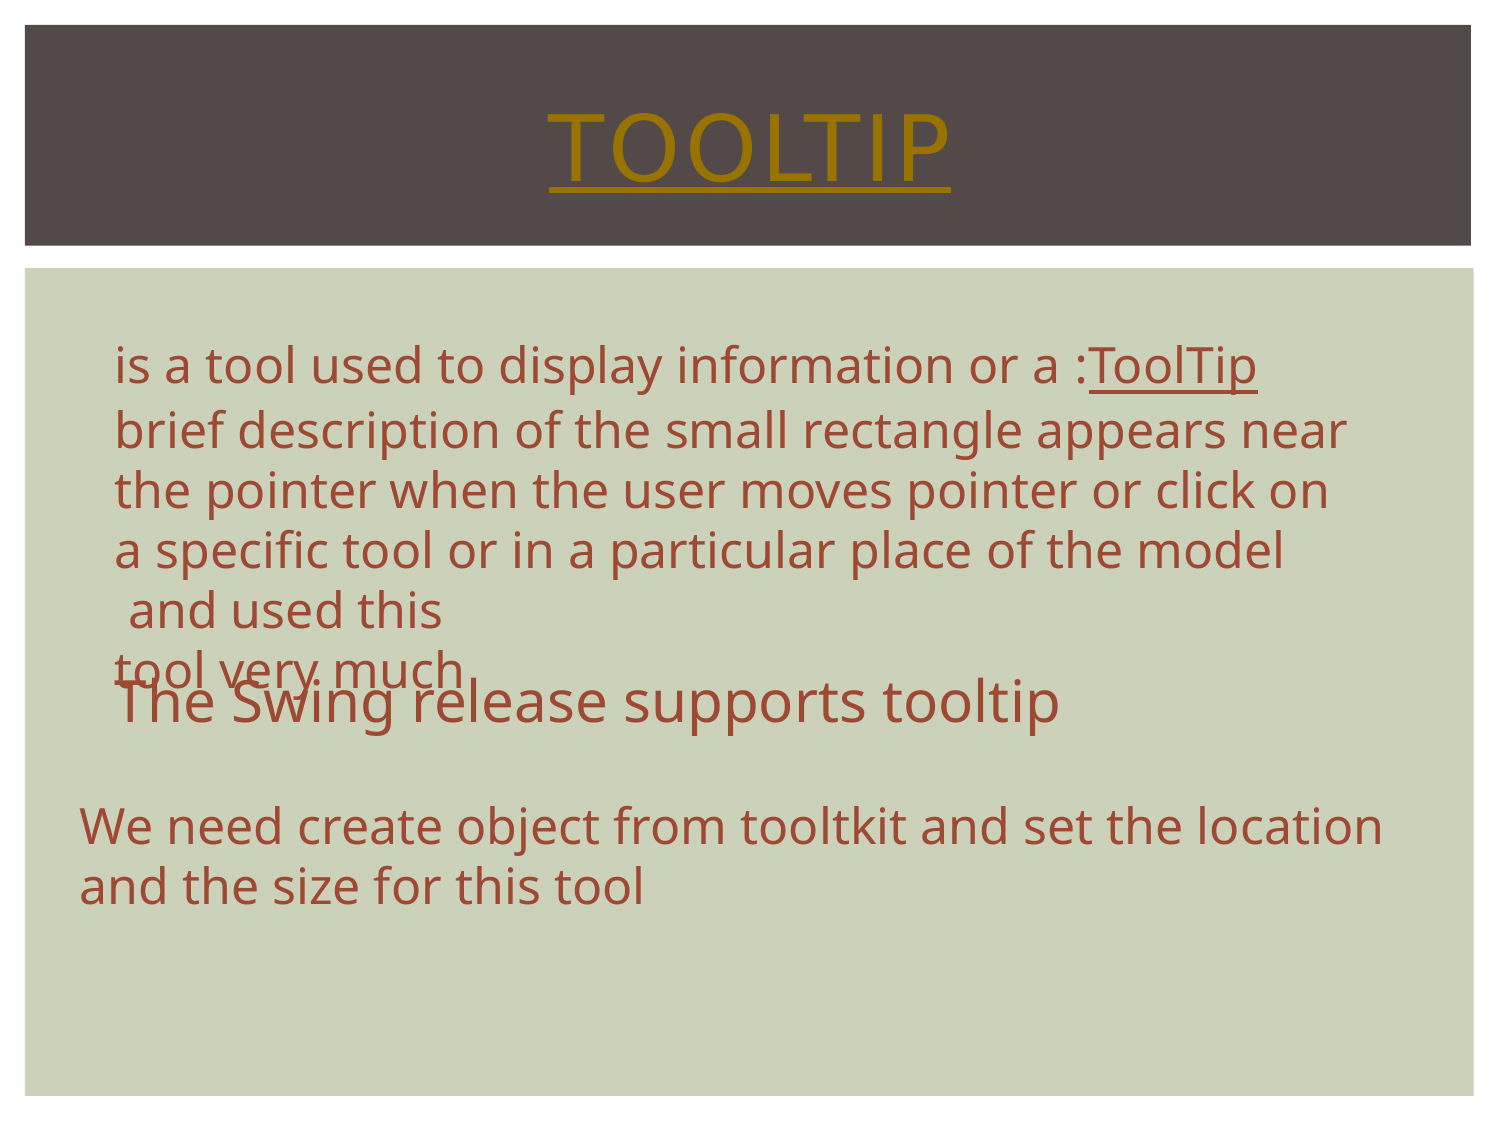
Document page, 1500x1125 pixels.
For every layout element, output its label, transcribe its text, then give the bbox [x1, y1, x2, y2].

title tooltip [62, 58, 1438, 232]
text_box ToolTip: is a tool used to display information or a brief description of the small rectangle appears near the pointer when the user moves pointer or click on a specific tool or in a particular place of the model and used this tool very much [100, 326, 1365, 707]
text_box We need create object from tooltkit and set the location and the size for this tool [64, 786, 1412, 922]
text_box The Swing release supports tooltip [100, 656, 1211, 742]
